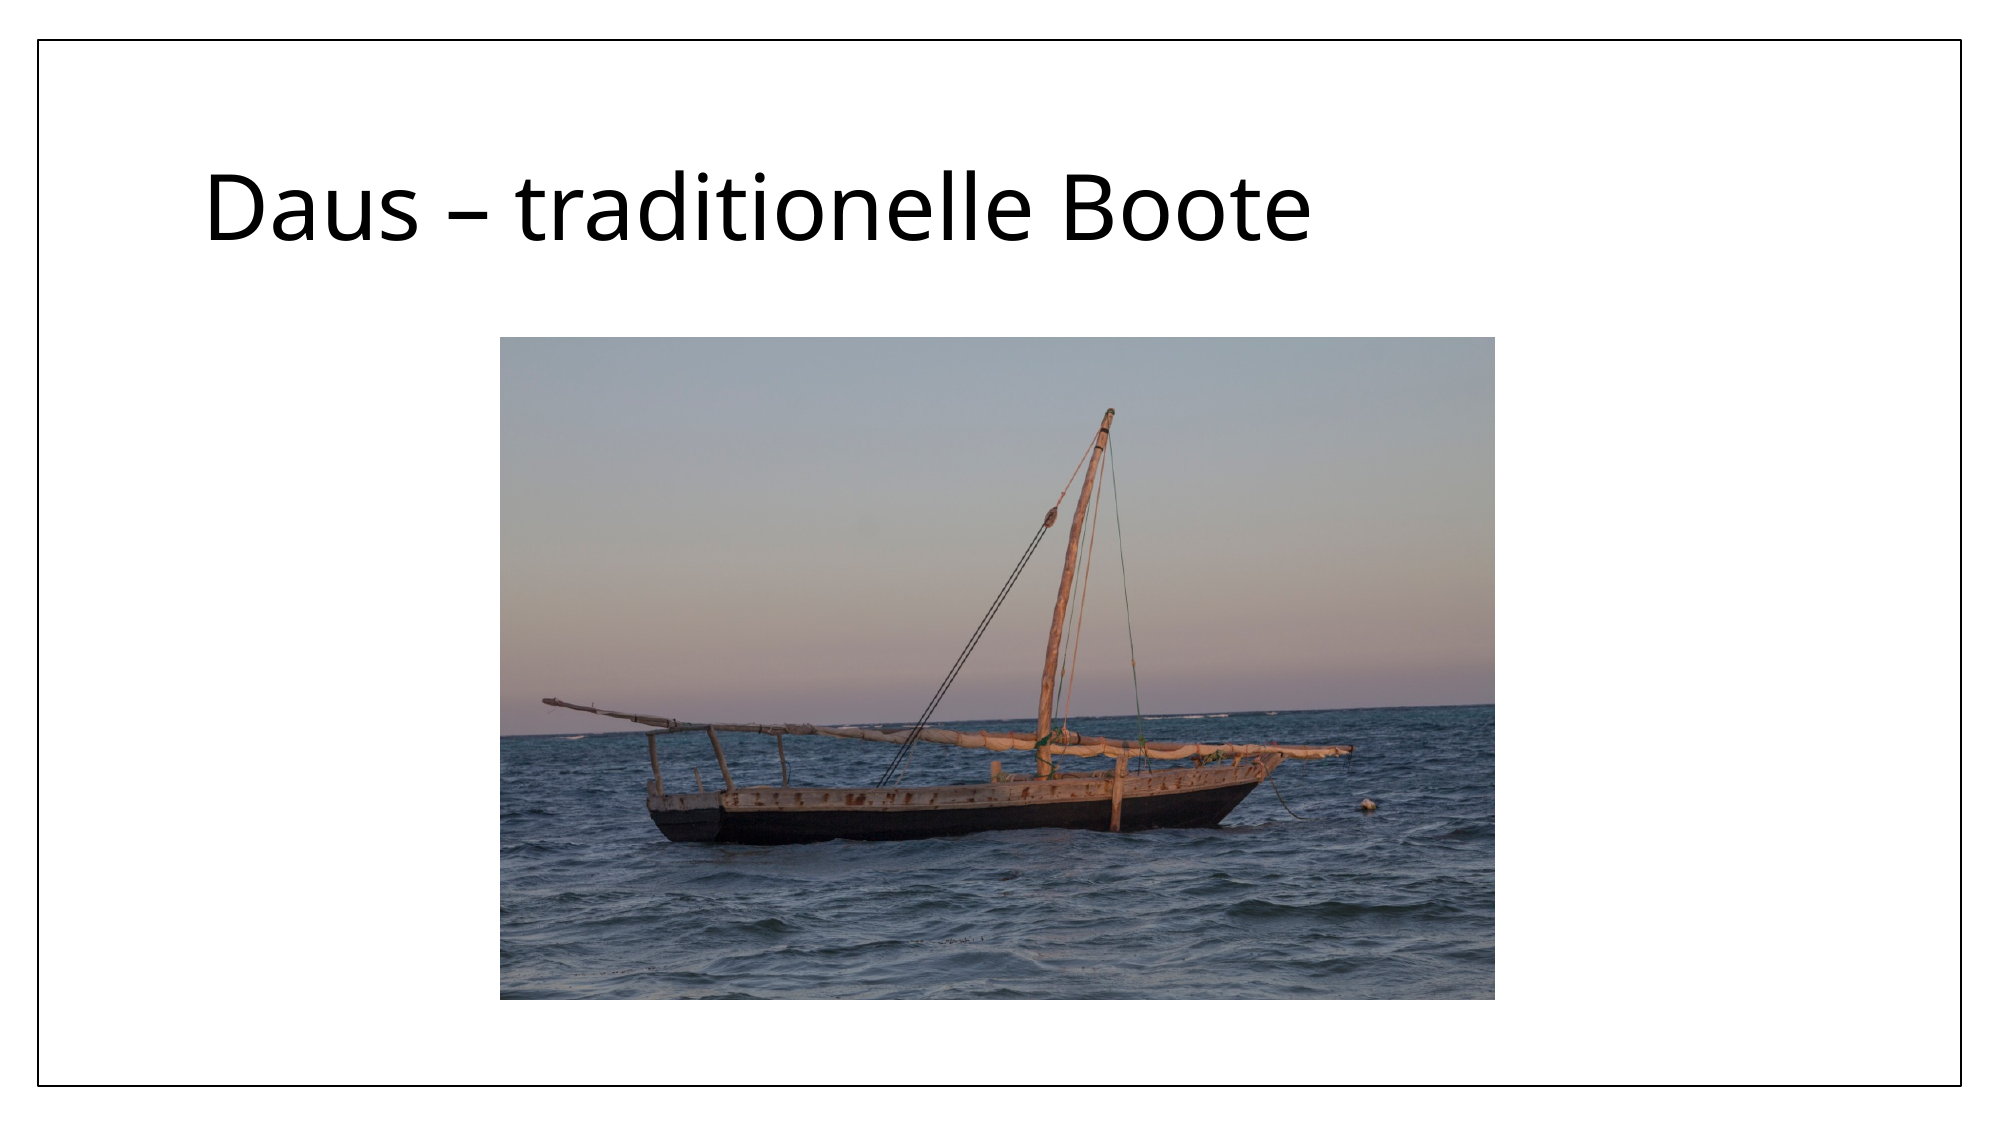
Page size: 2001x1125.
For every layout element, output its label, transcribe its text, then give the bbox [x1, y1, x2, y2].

title Daus – traditionelle Boote [187, 99, 1808, 323]
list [499, 337, 1495, 1001]
